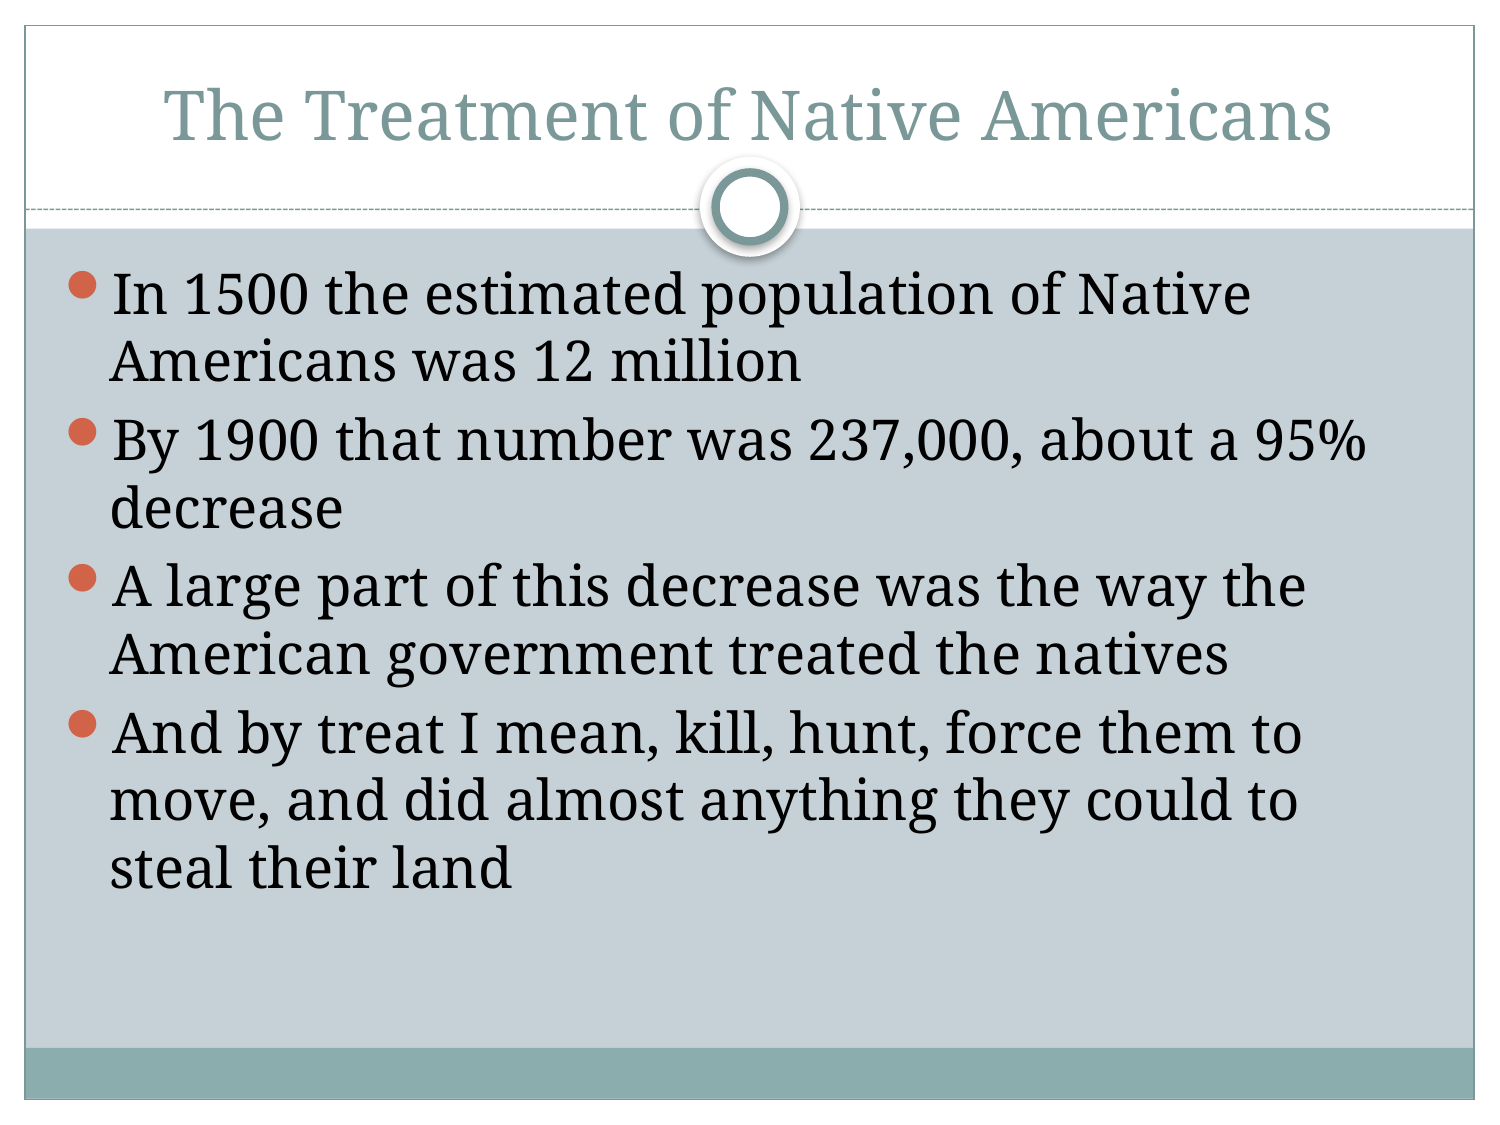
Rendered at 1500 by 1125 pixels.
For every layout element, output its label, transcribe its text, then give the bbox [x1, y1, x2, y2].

list In 1500 the estimated population of Native Americans was 12 million By 1900 that number was 237,000, about a 95% decrease A large part of this decrease was the way the American government treated the natives And by treat I mean, kill, hunt, force them to move, and did almost anything they could to steal their land [49, 250, 1445, 1001]
title The Treatment of Native Americans [49, 37, 1450, 162]
